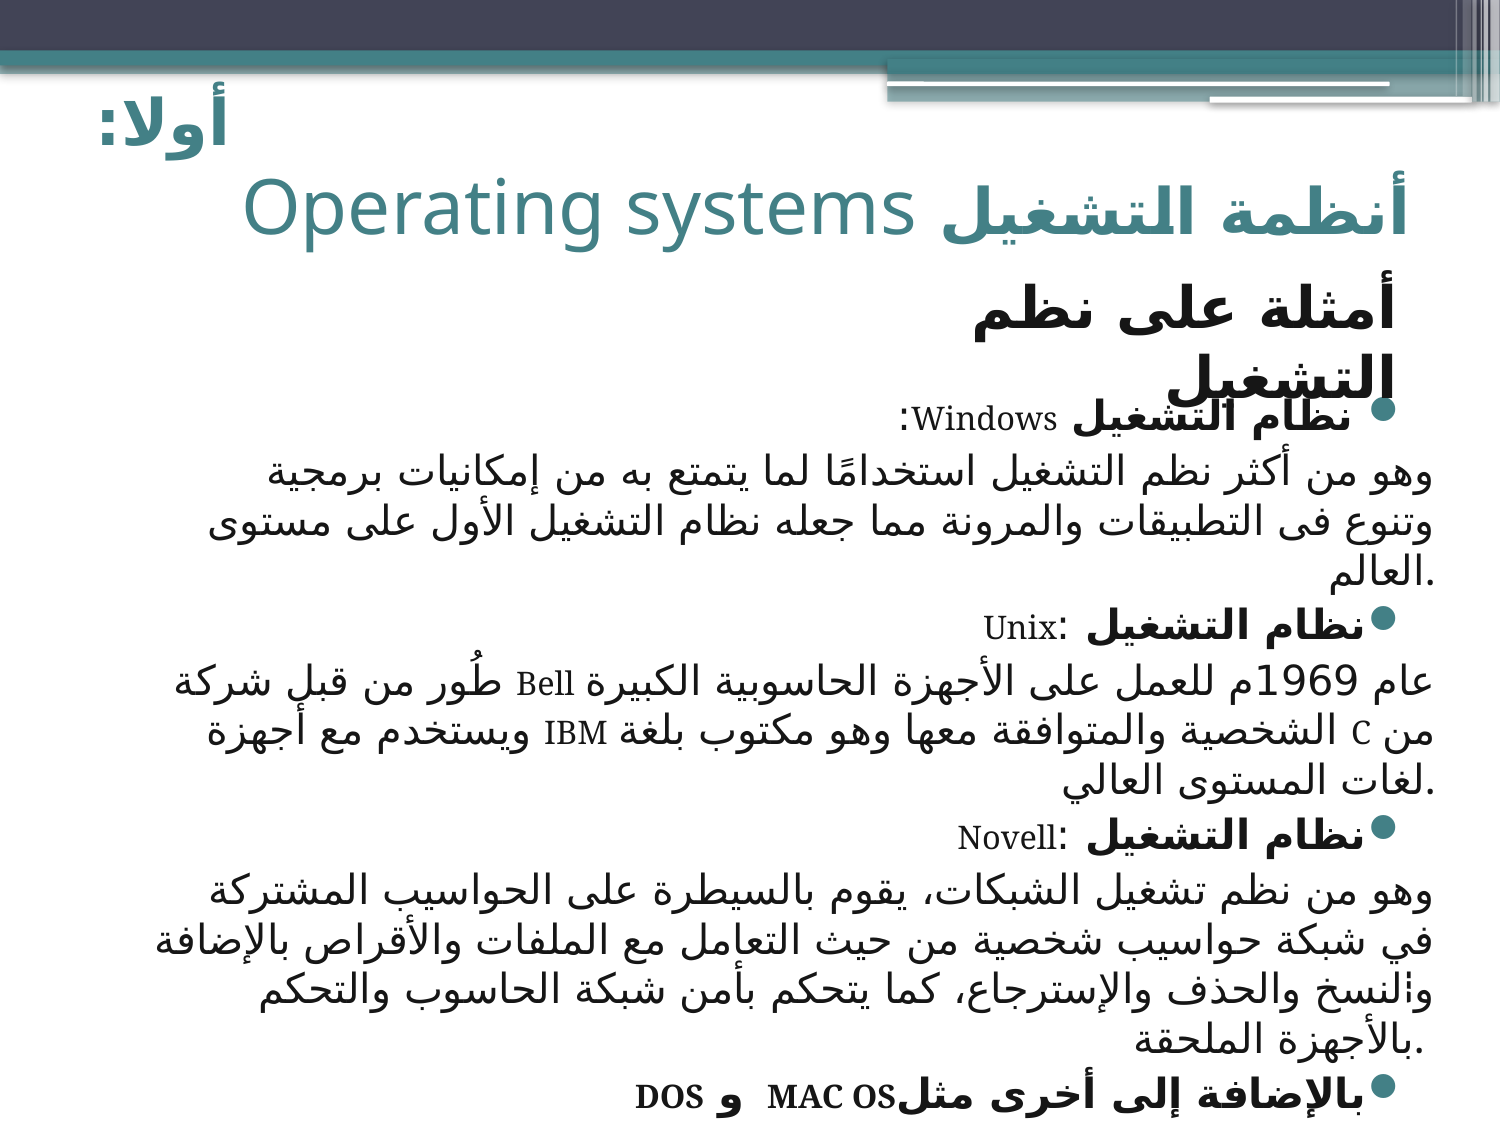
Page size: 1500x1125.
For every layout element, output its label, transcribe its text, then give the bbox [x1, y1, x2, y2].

slide_number 5 [1333, 940, 1434, 1026]
list نظام التشغيل Windows: وهو من أكثر نظم التشغيل استخدامًا لما يتمتع به من إمكانيات برمجية وتنوع فى التطبيقات والمرونة مما جعله نظام التشغيل الأول على مستوى العالم. نظام التشغيل :Unix طُور من قبل شركة Bell عام 1969م للعمل على الأجهزة الحاسوبية الكبيرة ويستخدم مع أجهزة IBM الشخصية والمتوافقة معها وهو مكتوب بلغة C من لغات المستوى العالي. نظام التشغيل :Novell وهو من نظم تشغيل الشبكات، يقوم بالسيطرة على الحواسيب المشتركة في شبكة حواسيب شخصية من حيث التعامل مع الملفات والأقراص بالإضافة والنسخ والحذف والإسترجاع، كما يتحكم بأمن شبكة الحاسوب والتحكم بالأجهزة الملحقة. بالإضافة إلى أخرى مثلMAC OS و DOS [50, 337, 1450, 1125]
text_box أمثلة على نظم التشغيل [812, 262, 1413, 418]
title أولا: أنظمة التشغيل Operating systems [75, 70, 1425, 258]
